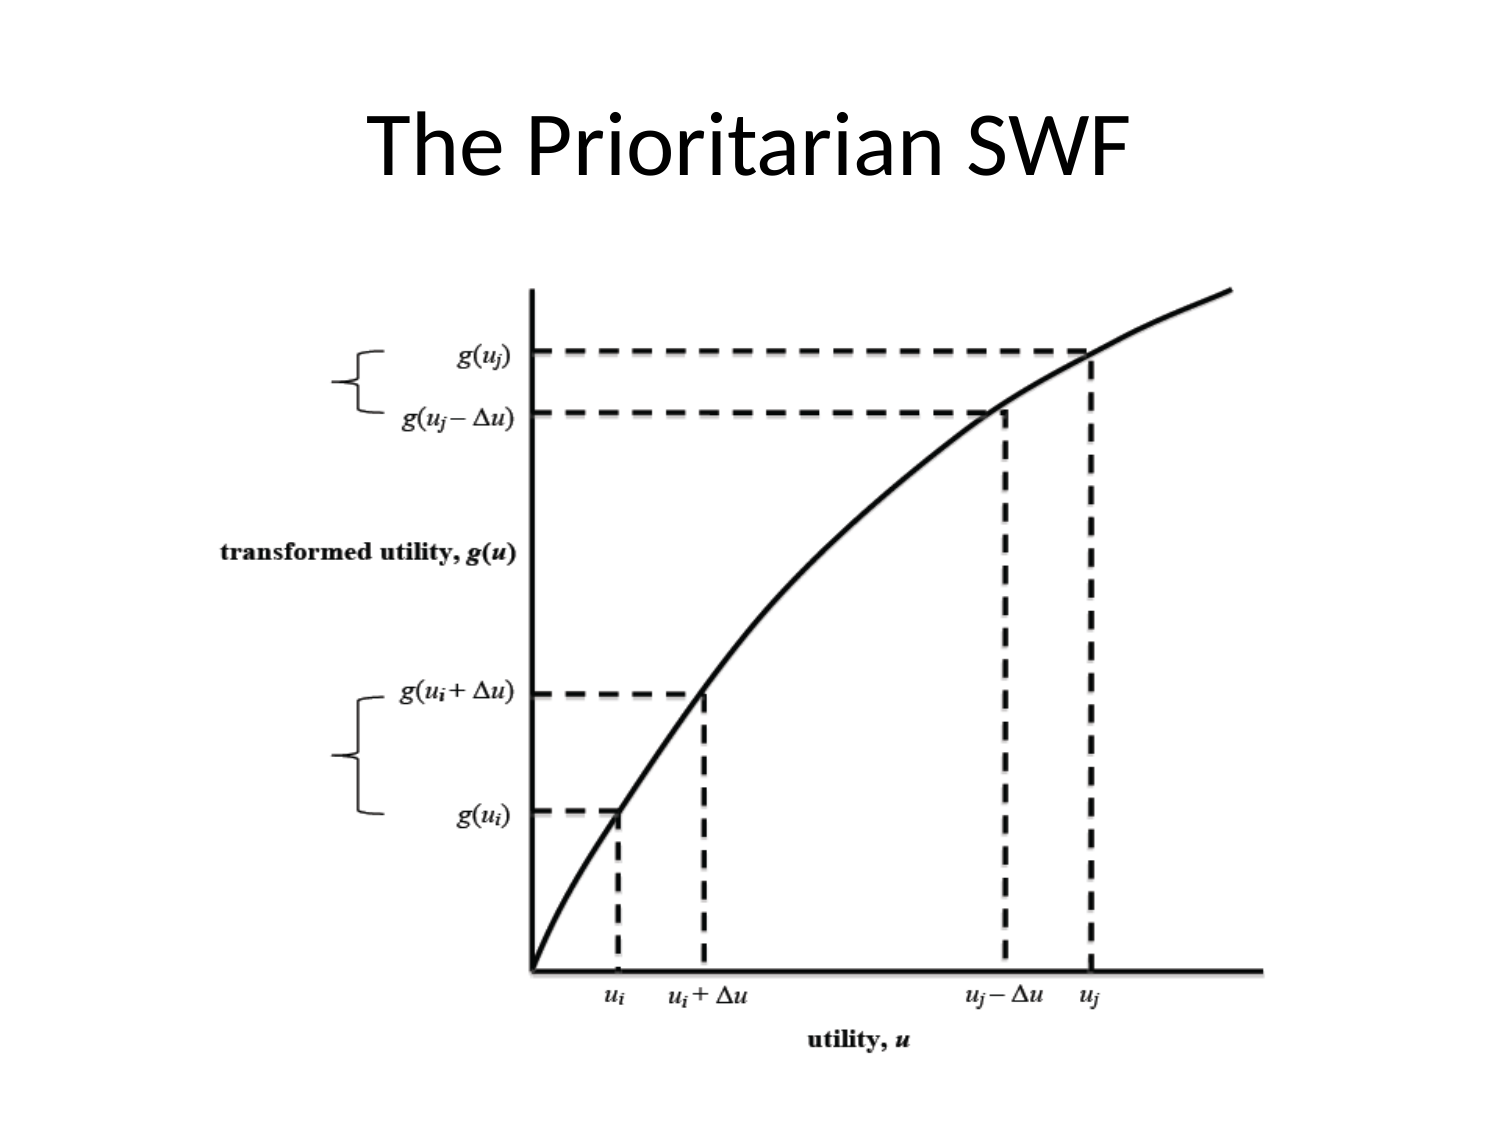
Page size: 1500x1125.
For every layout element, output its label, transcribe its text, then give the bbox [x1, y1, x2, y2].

picture [198, 274, 1301, 1076]
title The Prioritarian SWF [75, 45, 1425, 233]
